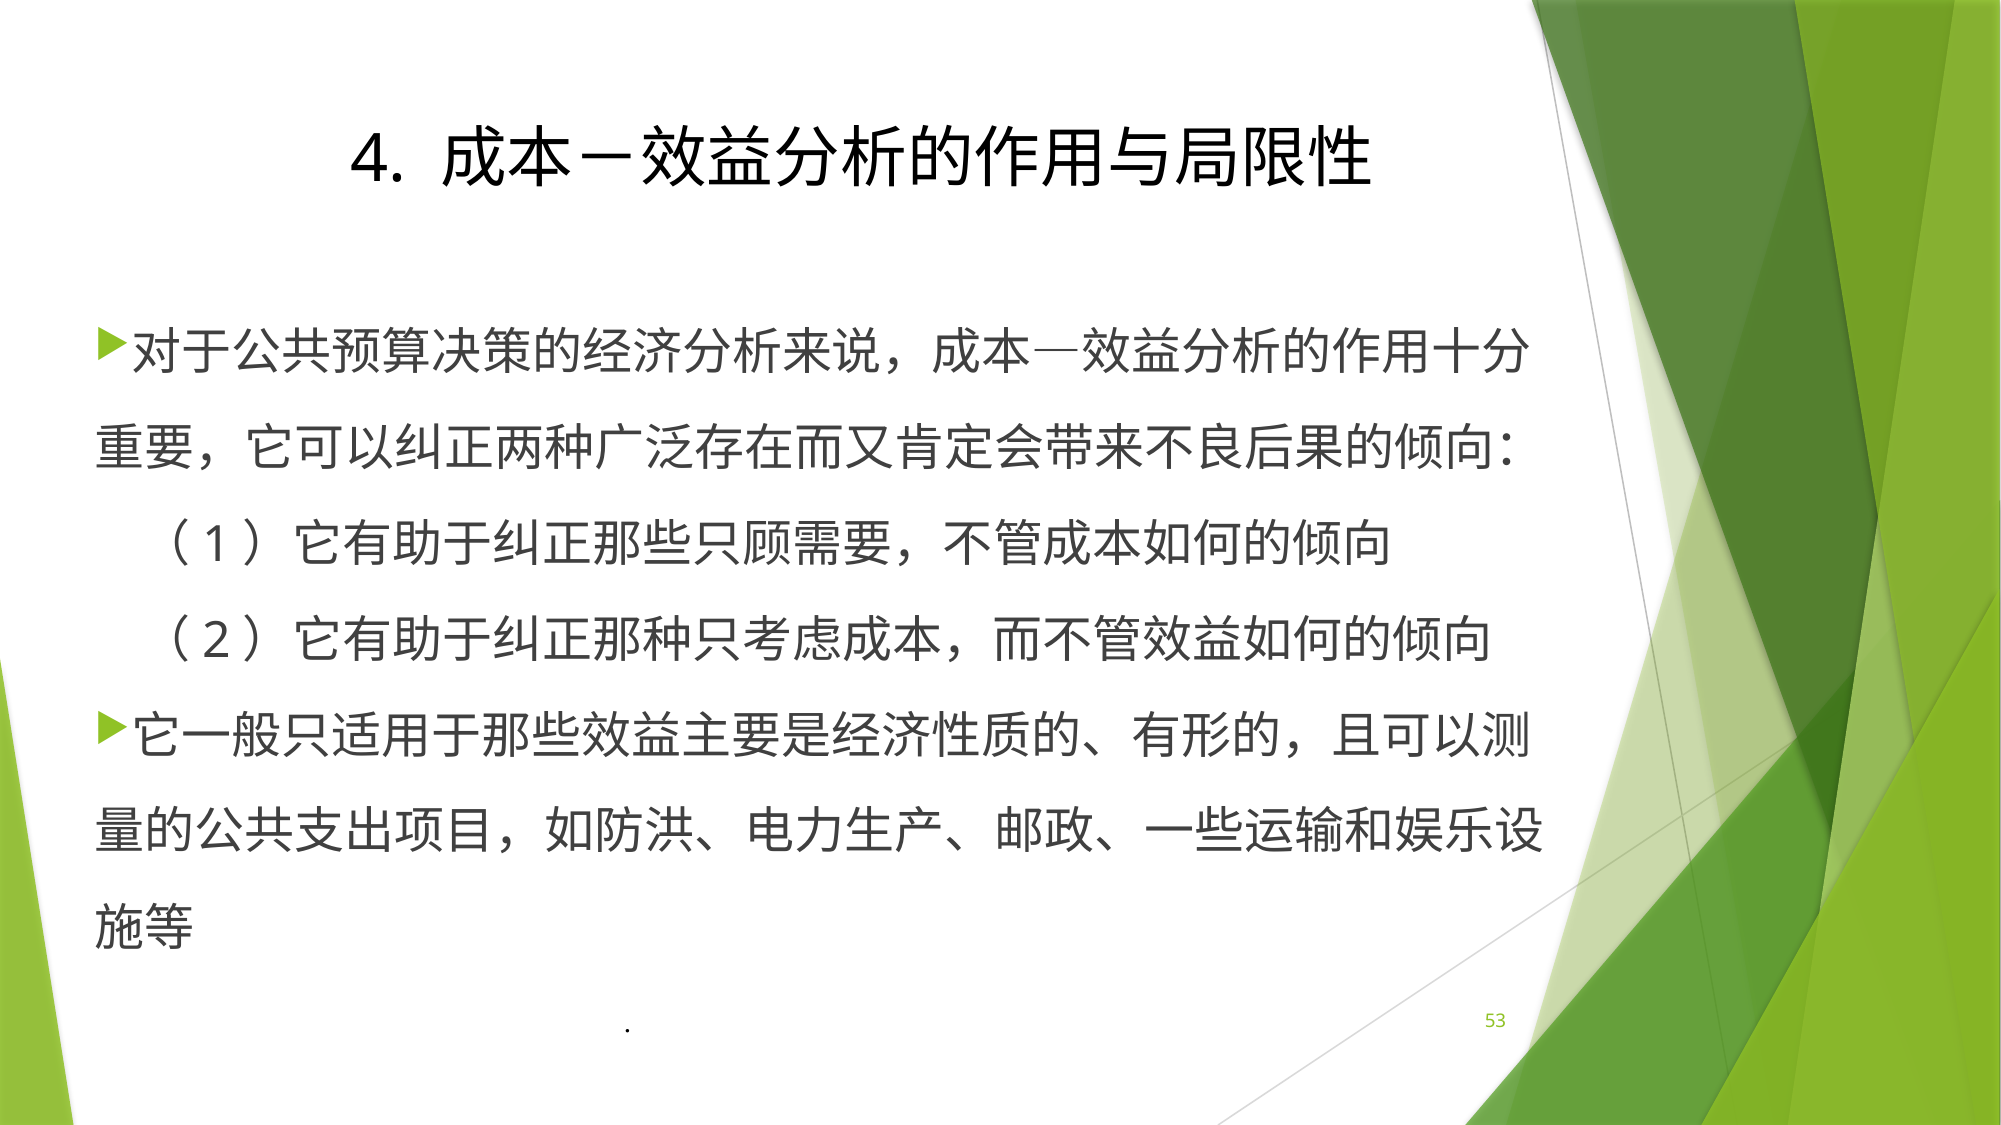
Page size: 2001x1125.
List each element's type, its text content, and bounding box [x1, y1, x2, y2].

list 对于公共预算决策的经济分析来说，成本—效益分析的作用十分重要，它可以纠正两种广泛存在而又肯定会带来不良后果的倾向： （1）它有助于纠正那些只顾需要，不管成本如何的倾向 （2）它有助于纠正那种只考虑成本，而不管效益如何的倾向 它一般只适用于那些效益主要是经济性质的、有形的，且可以测量的公共支出项目，如防洪、电力生产、邮政、一些运输和娱乐设施等 [79, 275, 1579, 1065]
title 4. 成本－效益分析的作用与局限性 [0, 107, 1725, 232]
